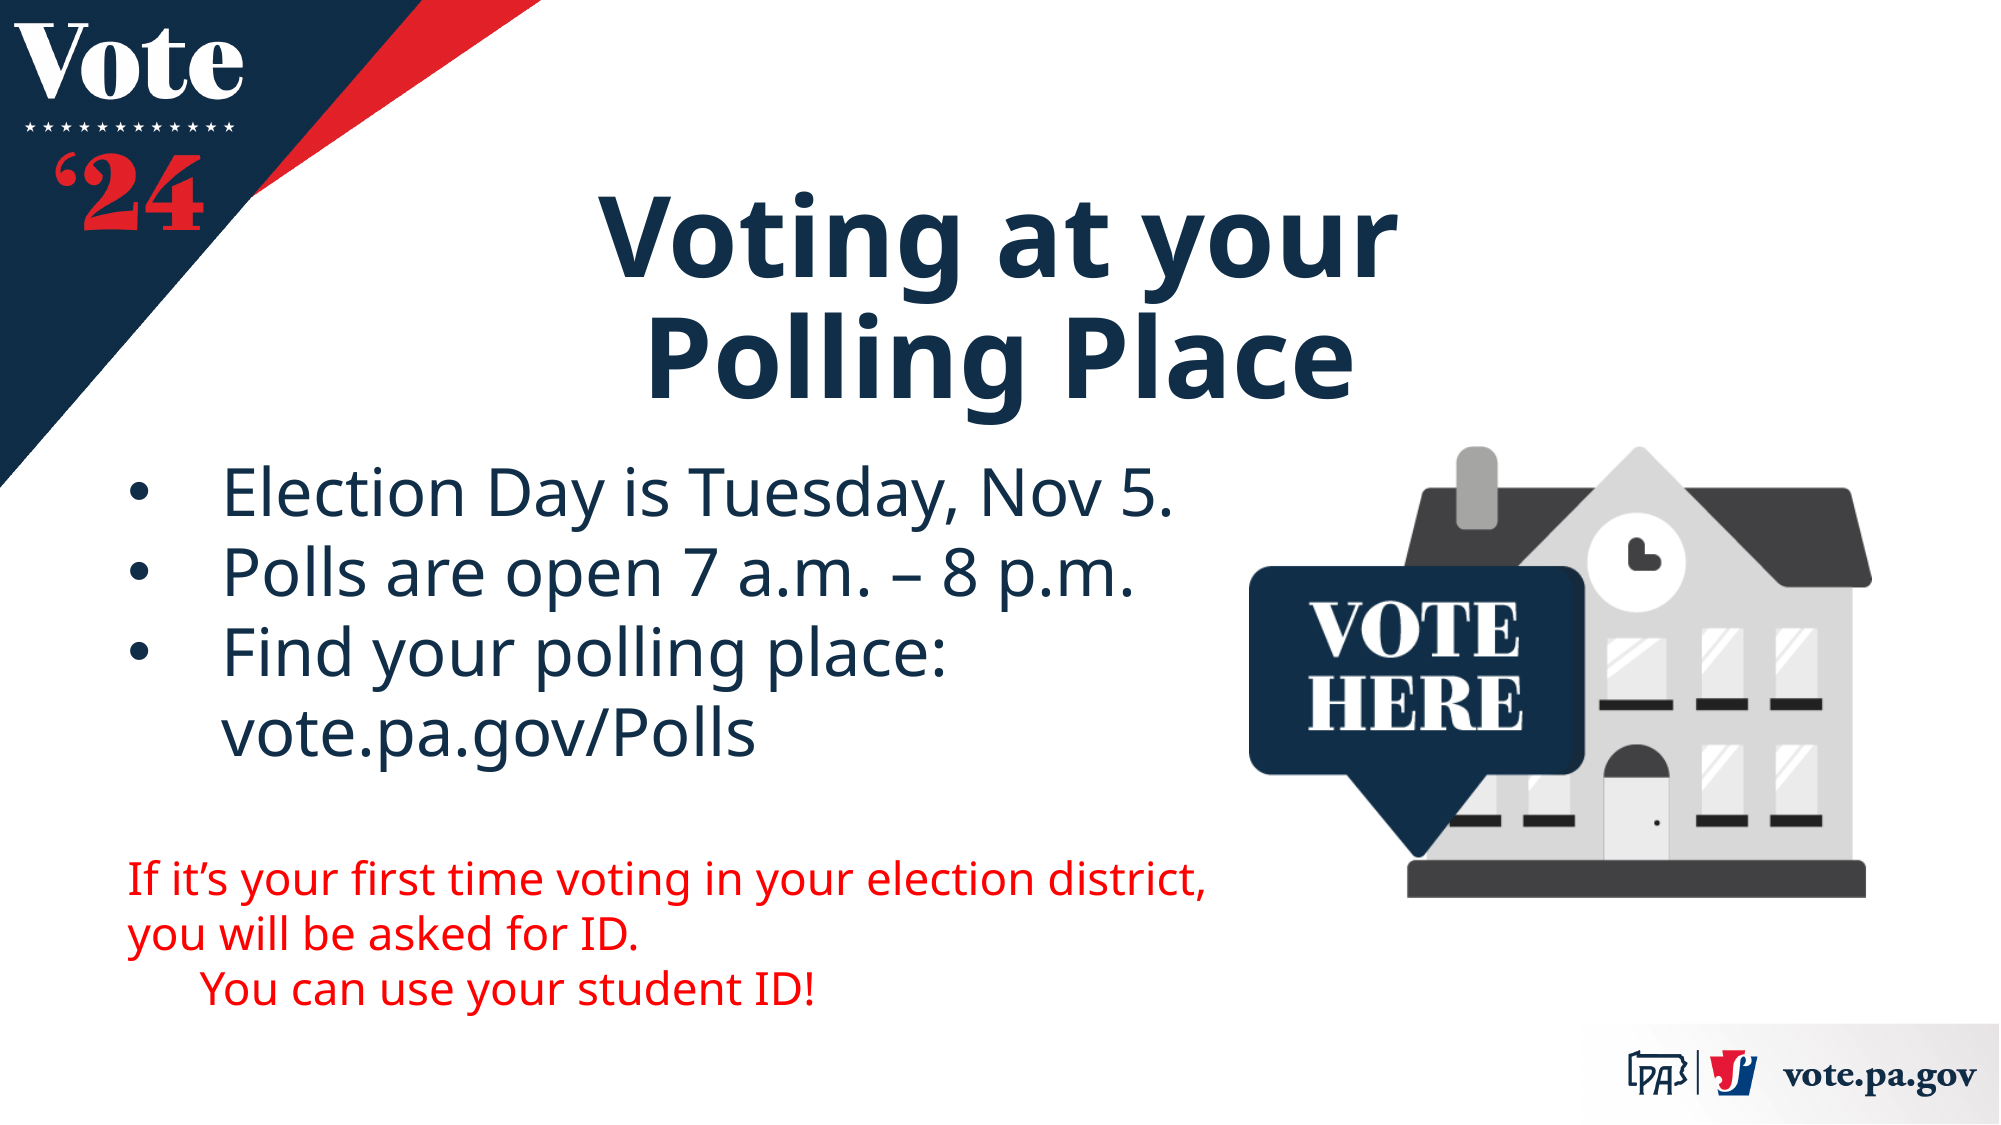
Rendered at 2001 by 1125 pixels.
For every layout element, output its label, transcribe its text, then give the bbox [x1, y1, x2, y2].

text_box [0, 0, 2000, 1125]
text_box Election Day is Tuesday, Nov 5. Polls are open 7 a.m. – 8 p.m. Find your polling place: vote.pa.gov/Polls If it’s your first time voting in your election district, you will be asked for ID. You can use your student ID! [112, 442, 1269, 1023]
picture [1249, 446, 1873, 899]
list Voting at your Polling Place [421, 172, 1578, 422]
